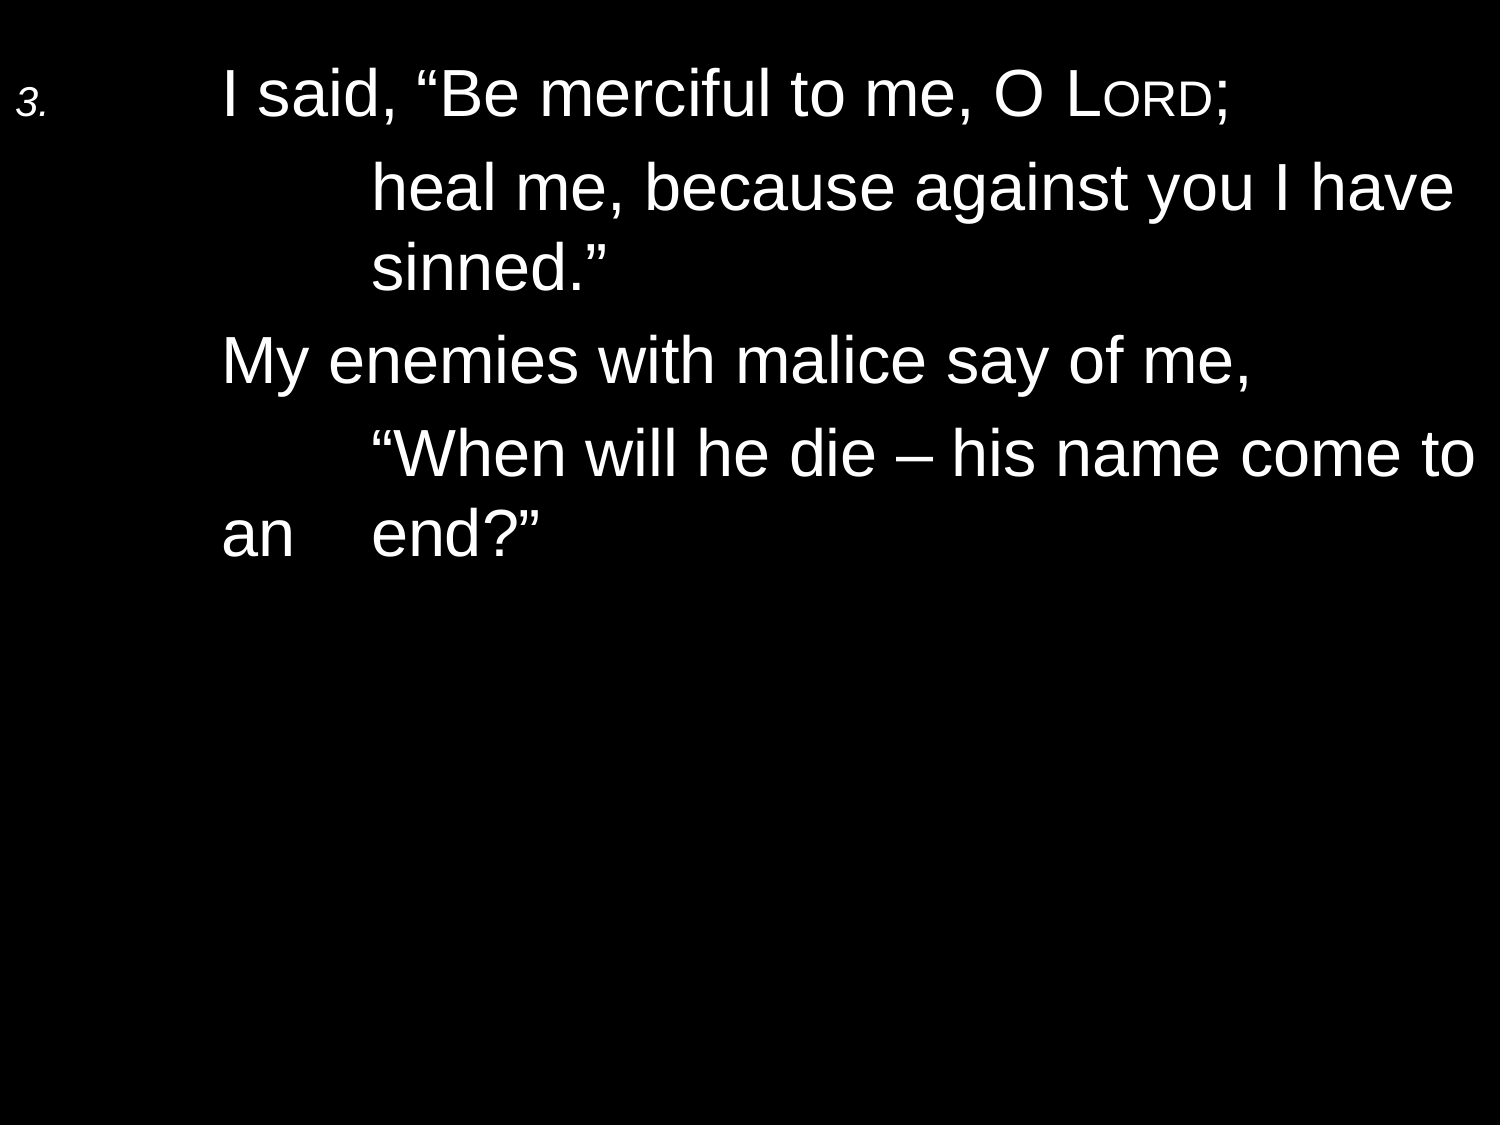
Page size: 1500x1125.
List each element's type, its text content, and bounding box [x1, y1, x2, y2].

list 3. I said, “Be merciful to me, O Lord; heal me, because against you I have sinned.” My enemies with malice say of me, “When will he die – his name come to an end?” [0, 42, 1500, 1047]
